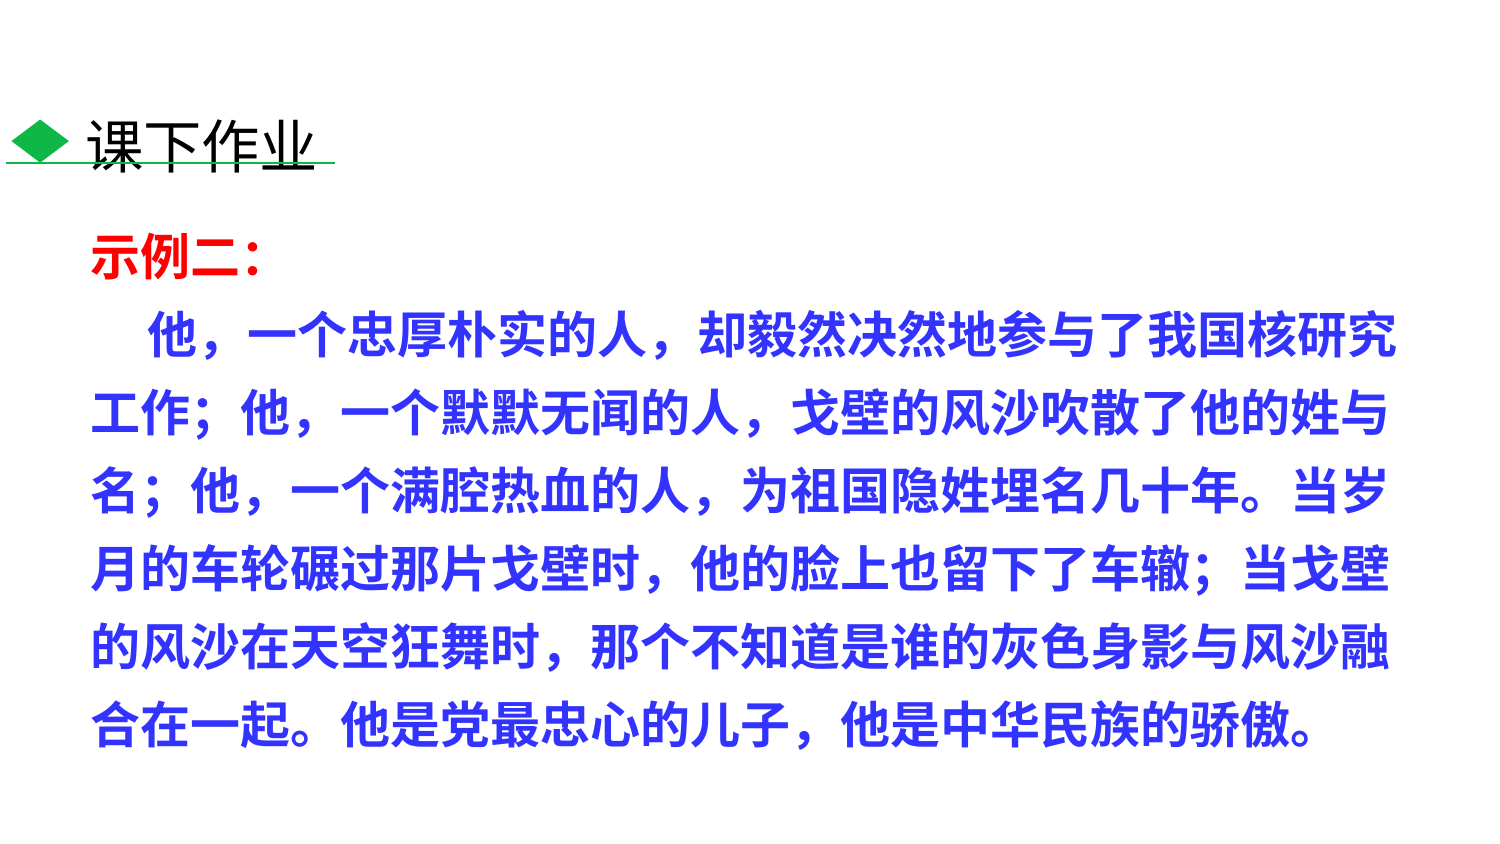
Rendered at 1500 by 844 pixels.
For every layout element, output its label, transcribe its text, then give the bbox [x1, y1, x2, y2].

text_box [5, 102, 336, 189]
text_box 示例二： 他，一个忠厚朴实的人，却毅然决然地参与了我国核研究工作；他，一个默默无闻的人，戈壁的风沙吹散了他的姓与名；他，一个满腔热血的人，为祖国隐姓埋名几十年。当岁月的车轮碾过那片戈壁时，他的脸上也留下了车辙；当戈壁的风沙在天空狂舞时，那个不知道是谁的灰色身影与风沙融合在一起。他是党最忠心的儿子，他是中华民族的骄傲。 [76, 200, 1424, 761]
